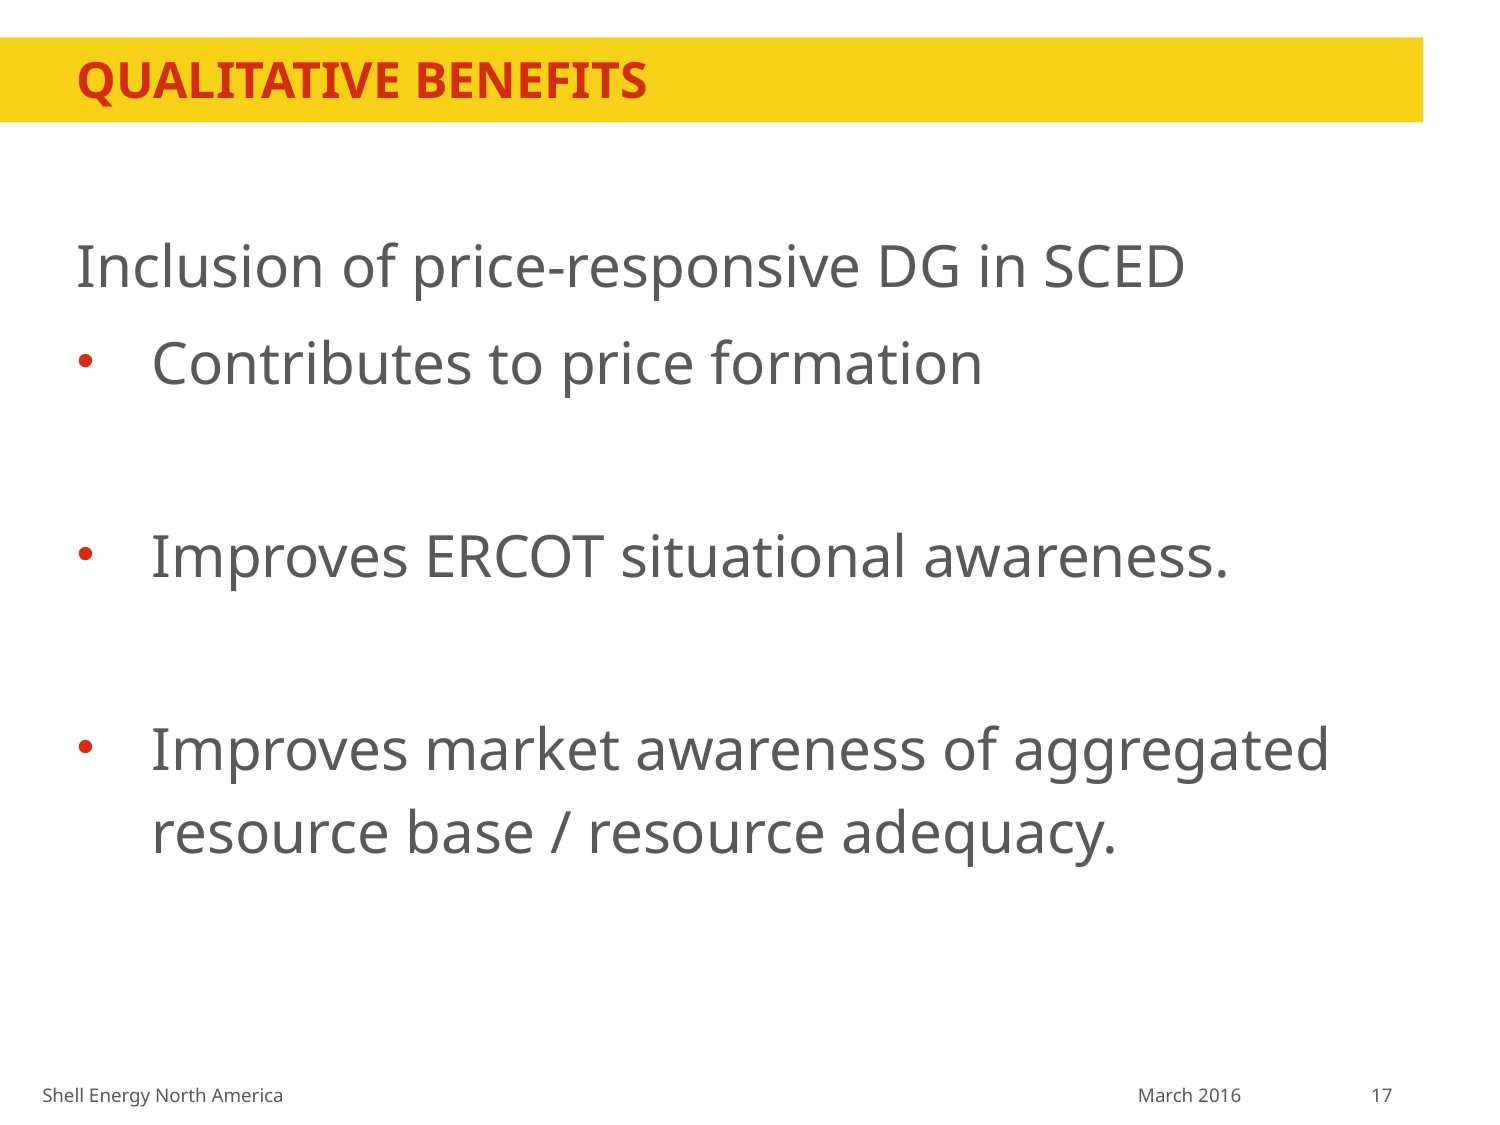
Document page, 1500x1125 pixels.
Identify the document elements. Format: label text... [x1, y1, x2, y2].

title Qualitative benefits [76, 48, 1412, 118]
list Inclusion of price-responsive DG in SCED Contributes to price formation Improves ERCOT situational awareness. Improves market awareness of aggregated resource base / resource adequacy. [76, 214, 1424, 1048]
text_box Shell Energy North America March 2016 17 [42, 1080, 1461, 1124]
